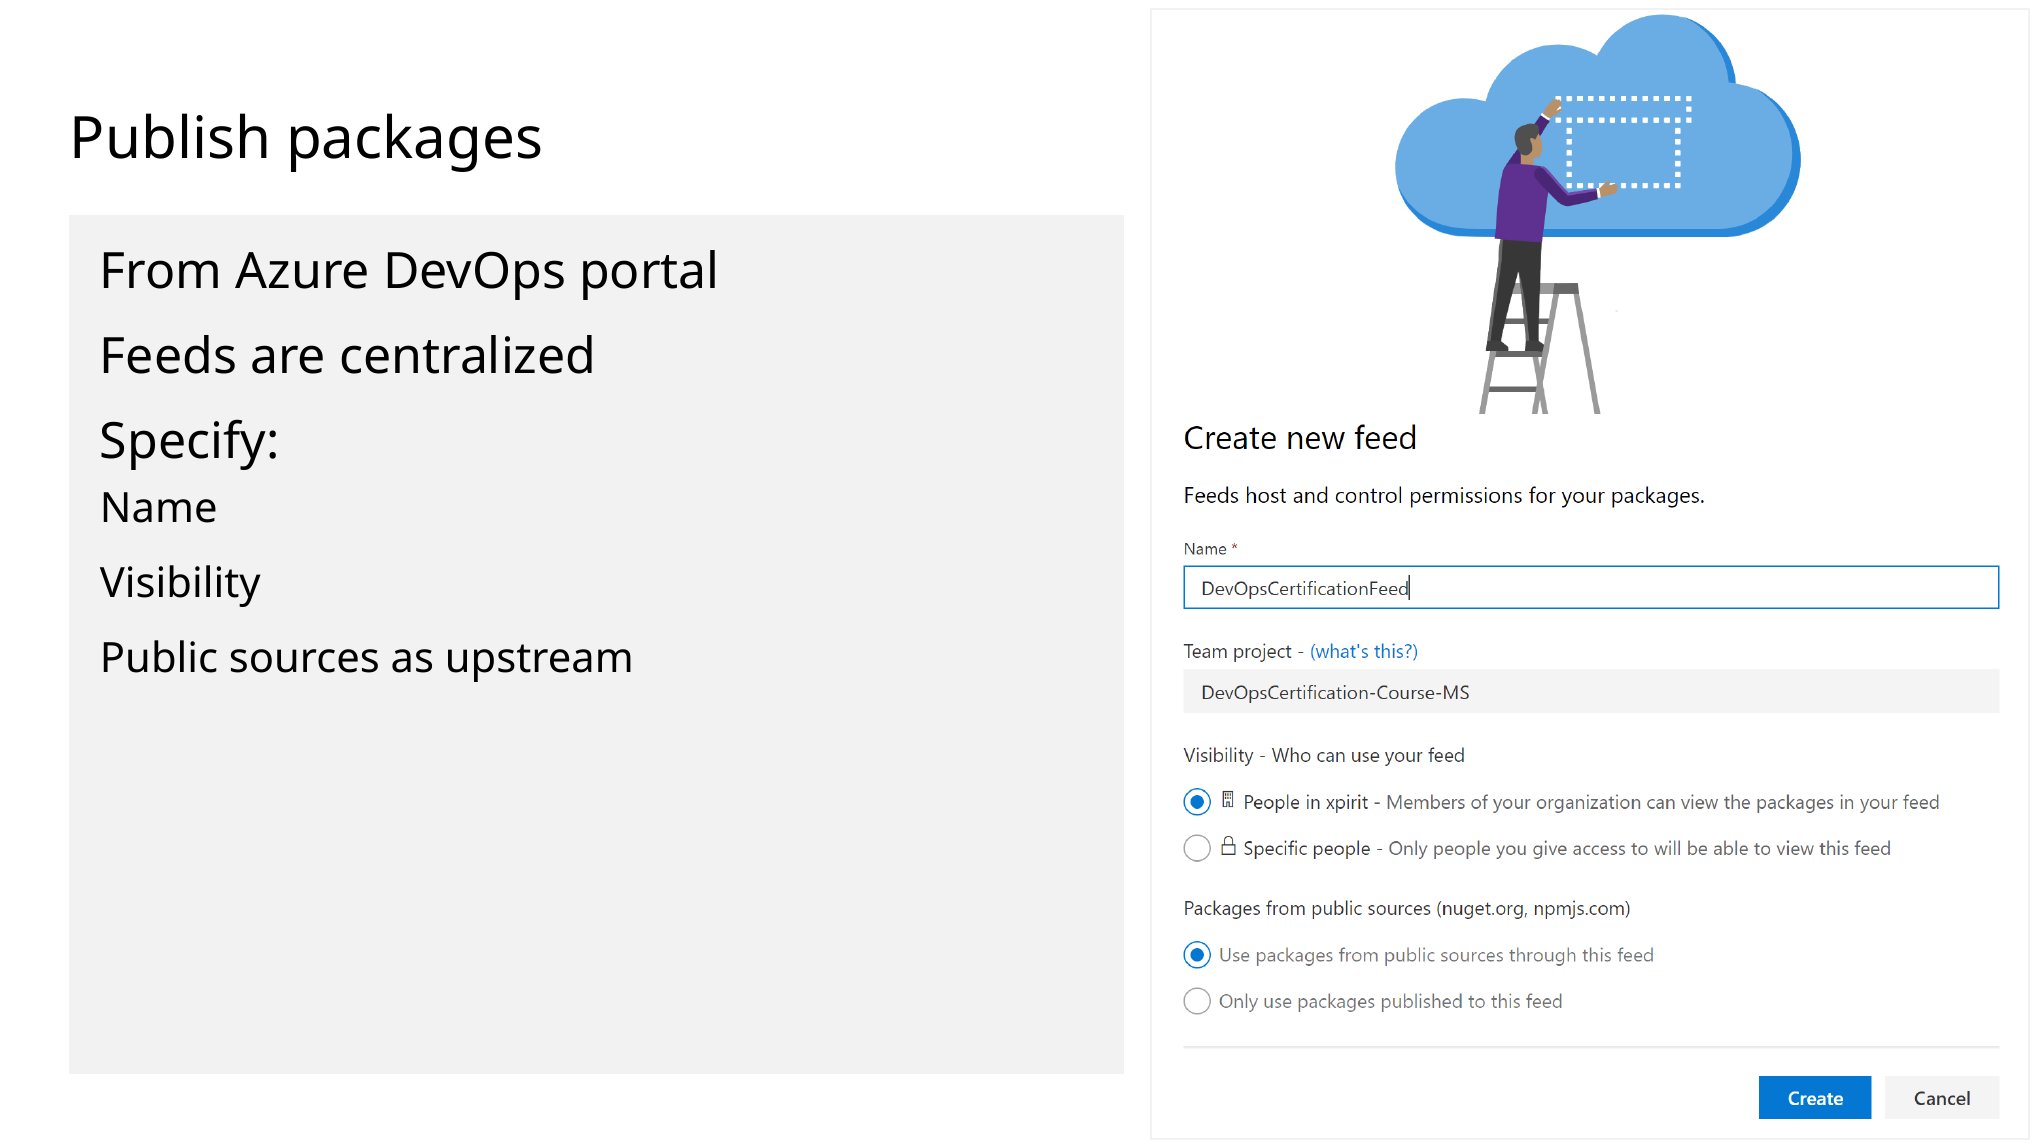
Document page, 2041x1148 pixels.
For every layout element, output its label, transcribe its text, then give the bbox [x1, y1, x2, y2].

text_box From Azure DevOps portal Feeds are centralized Specify: Name Visibility Public sources as upstream [69, 215, 1124, 1074]
title Publish packages [70, 103, 1150, 172]
picture [1152, 9, 2029, 1138]
